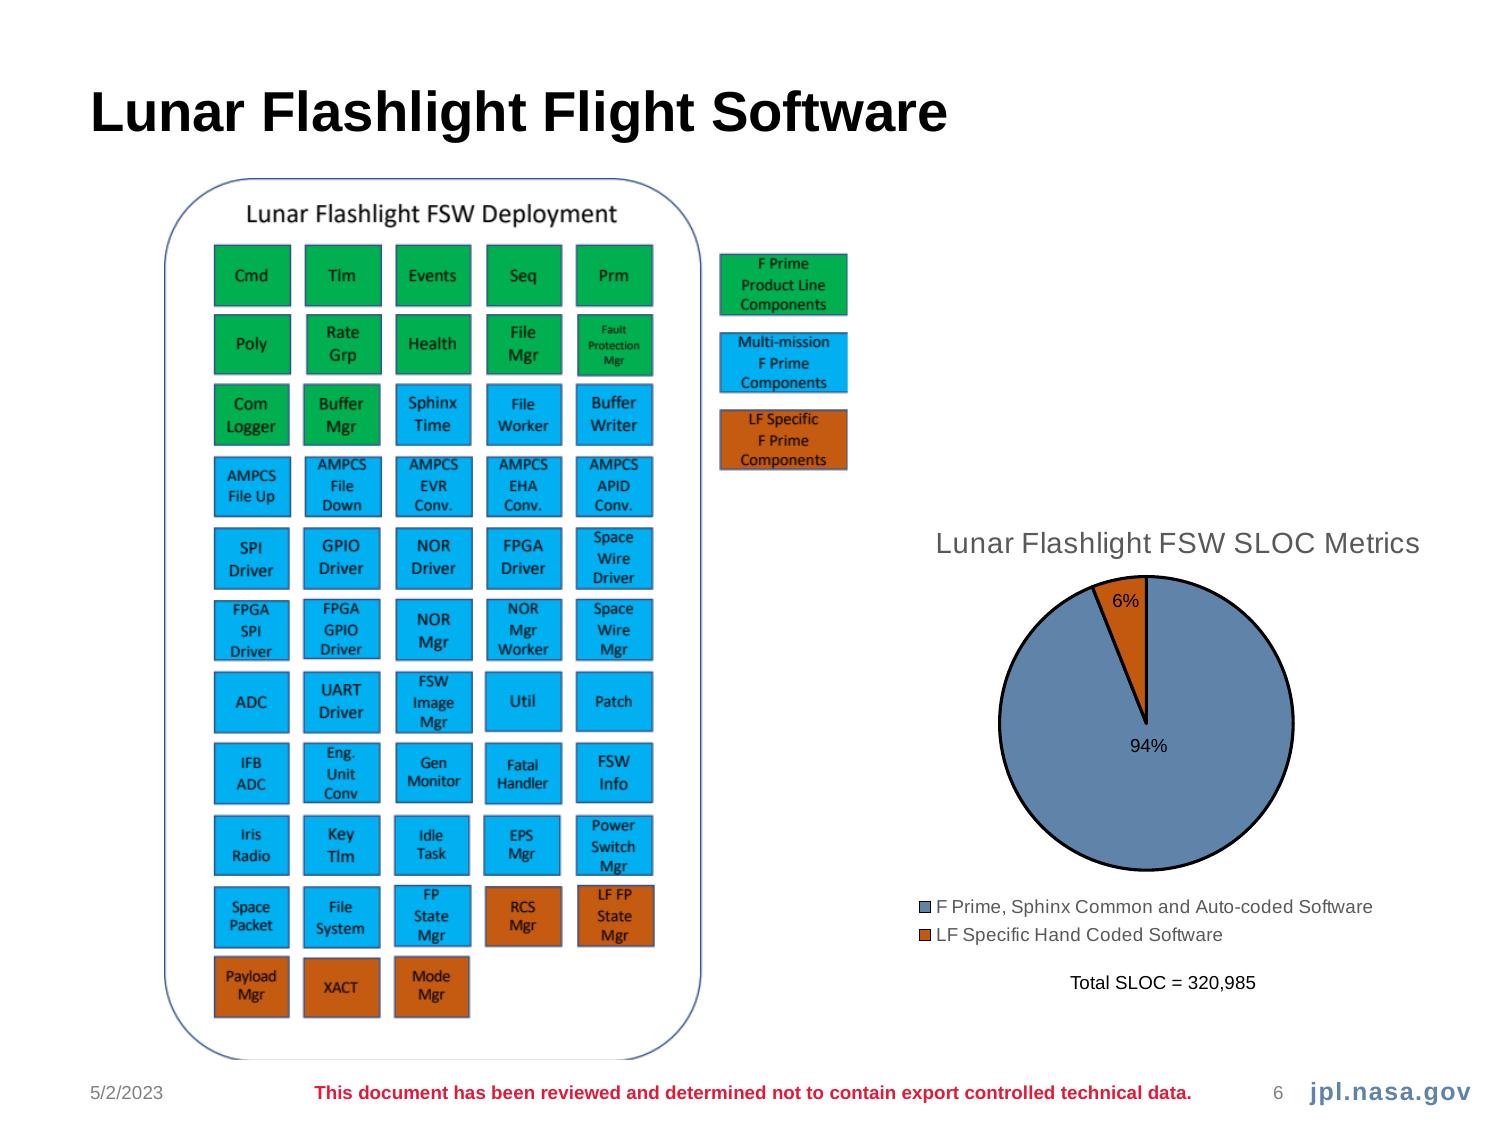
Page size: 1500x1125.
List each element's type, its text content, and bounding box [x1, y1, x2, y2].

slide_number 6 [1193, 1059, 1299, 1125]
footer This document has been reviewed and determined not to contain export controlled technical data. [307, 1059, 1193, 1125]
text_box Total SLOC = 320,985 [1055, 962, 1400, 1013]
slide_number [75, 1059, 307, 1125]
picture [163, 177, 849, 1060]
chart [807, 499, 1486, 953]
title Lunar Flashlight Flight Software [75, 67, 1425, 146]
